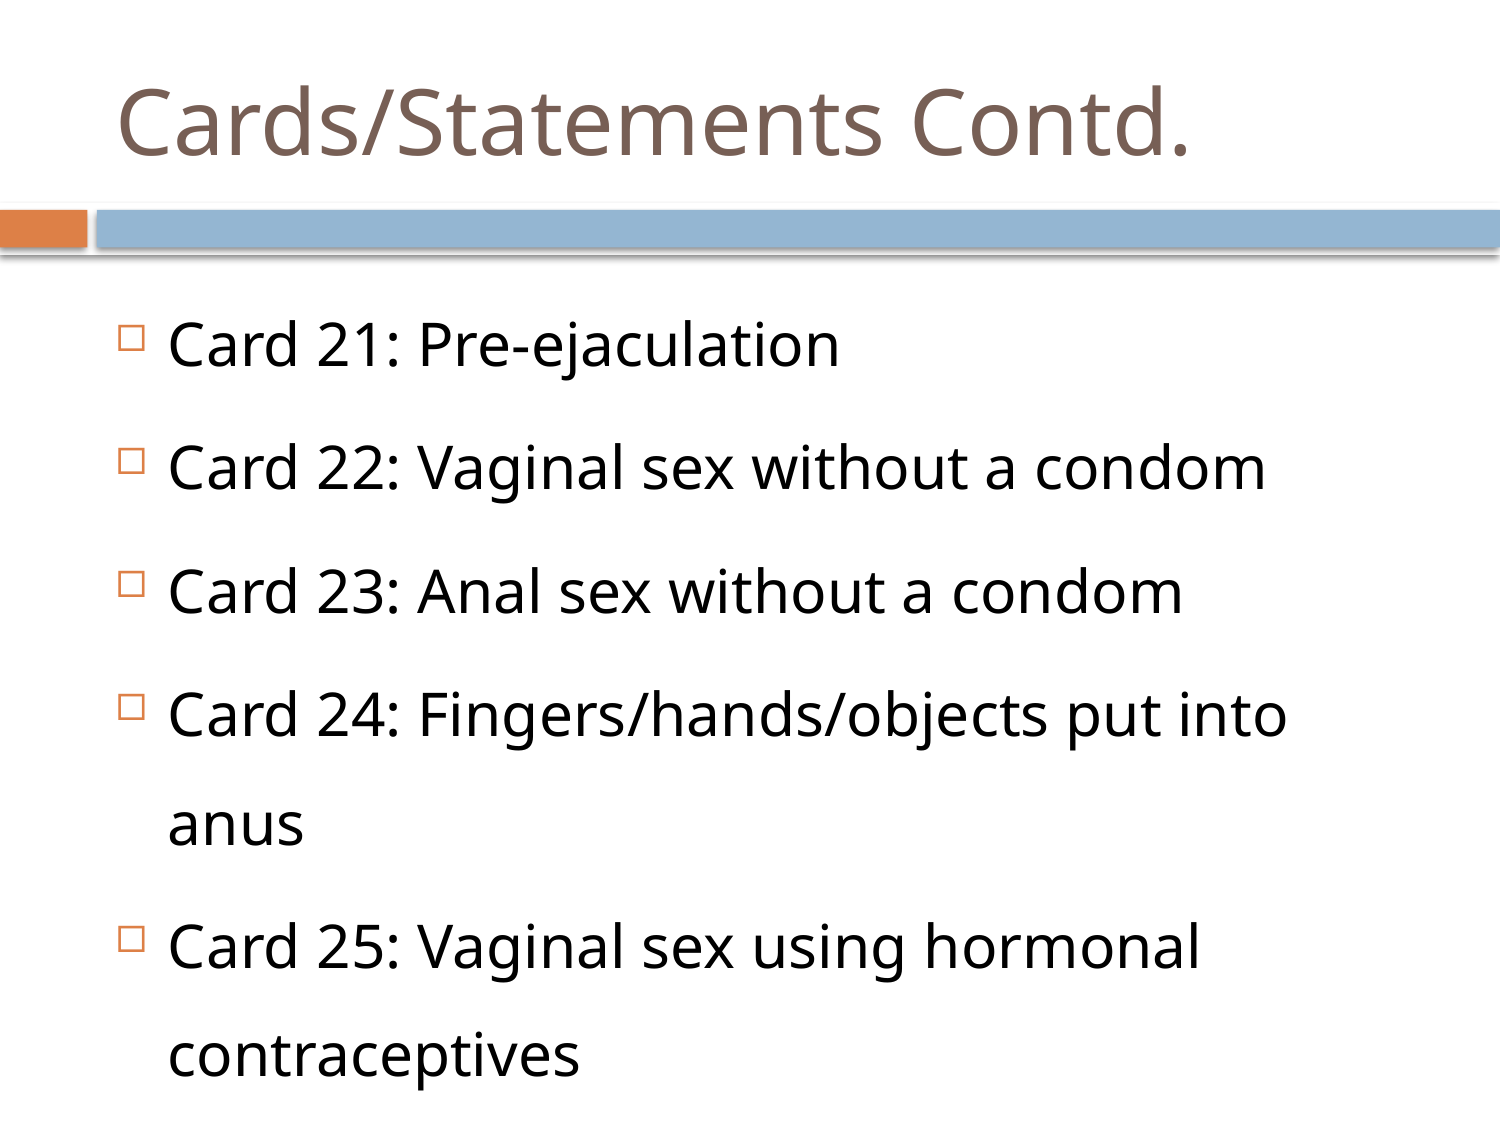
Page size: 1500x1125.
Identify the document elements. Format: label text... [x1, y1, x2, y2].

list Card 21: Pre-ejaculation Card 22: Vaginal sex without a condom Card 23: Anal sex without a condom Card 24: Fingers/hands/objects put into anus Card 25: Vaginal sex using hormonal contraceptives or IUD and no condom [100, 262, 1439, 1063]
title Cards/Statements Contd. [100, 37, 1439, 201]
